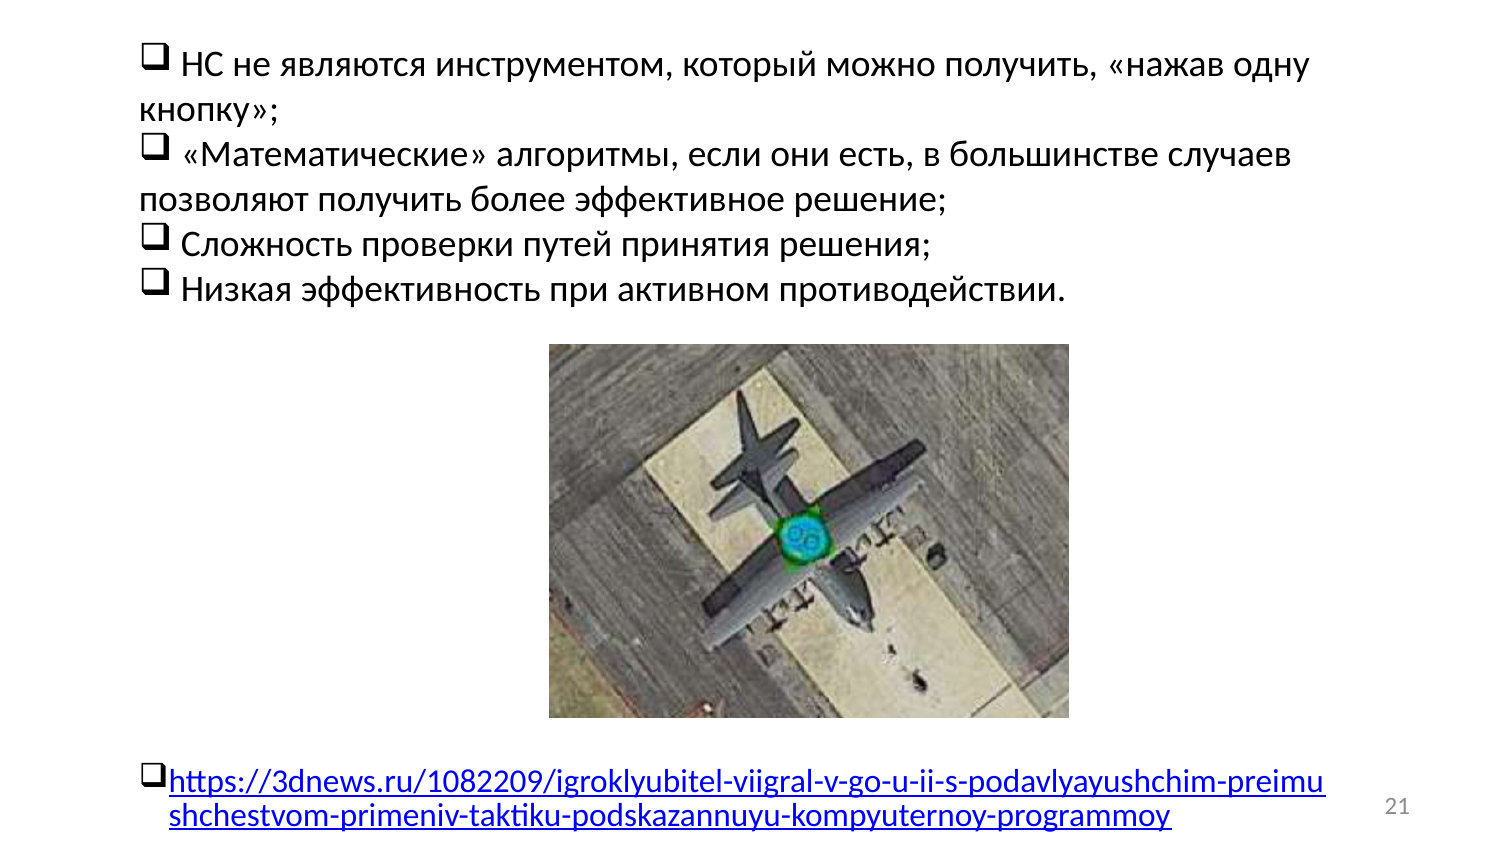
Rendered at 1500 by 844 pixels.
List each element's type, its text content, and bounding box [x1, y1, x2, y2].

slide_number 21 [1074, 782, 1425, 827]
picture [548, 343, 1070, 718]
text_box НС не являются инструментом, который можно получить, «нажав одну кнопку»; «Математические» алгоритмы, если они есть, в большинстве случаев позволяют получить более эффективное решение; Сложность проверки путей принятия решения; Низкая эффективность при активном противодействии. https://3dnews.ru/1082209/igroklyubitel-viigral-v-go-u-ii-s-podavlyayushchim-preimushchestvom-primeniv-taktiku-podskazannuyu-kompyuternoy-programmoy [123, 32, 1341, 807]
